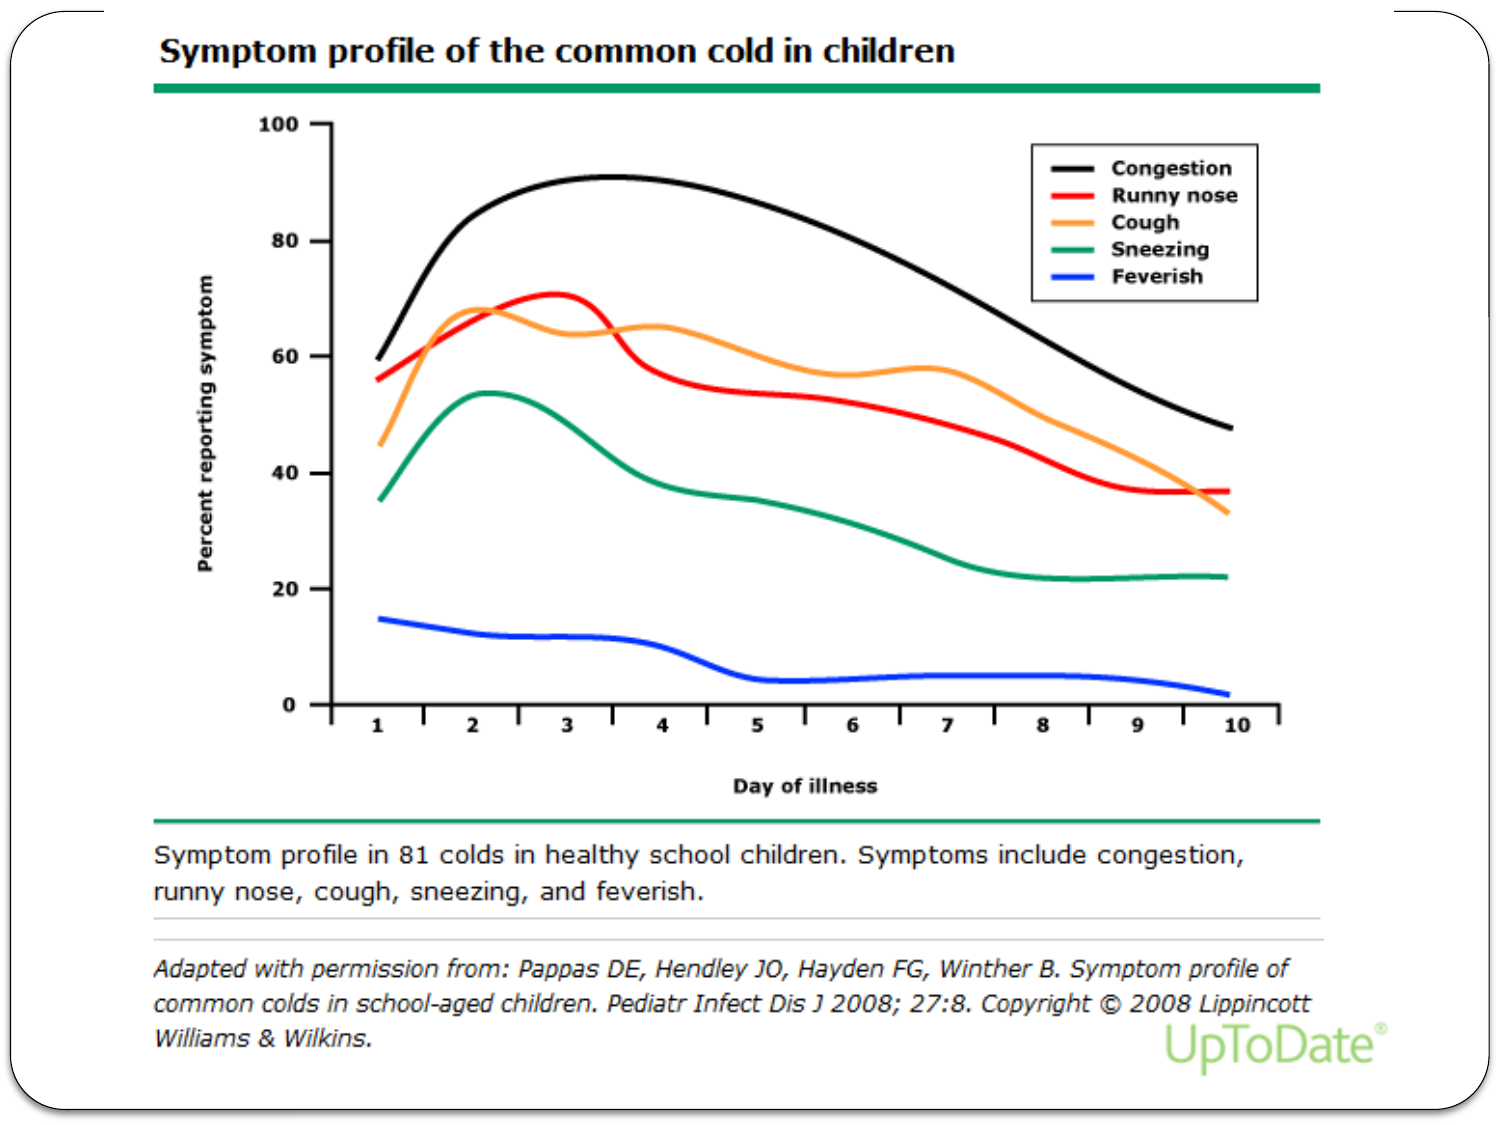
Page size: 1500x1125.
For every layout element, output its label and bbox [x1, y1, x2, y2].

picture [103, 0, 1394, 1084]
